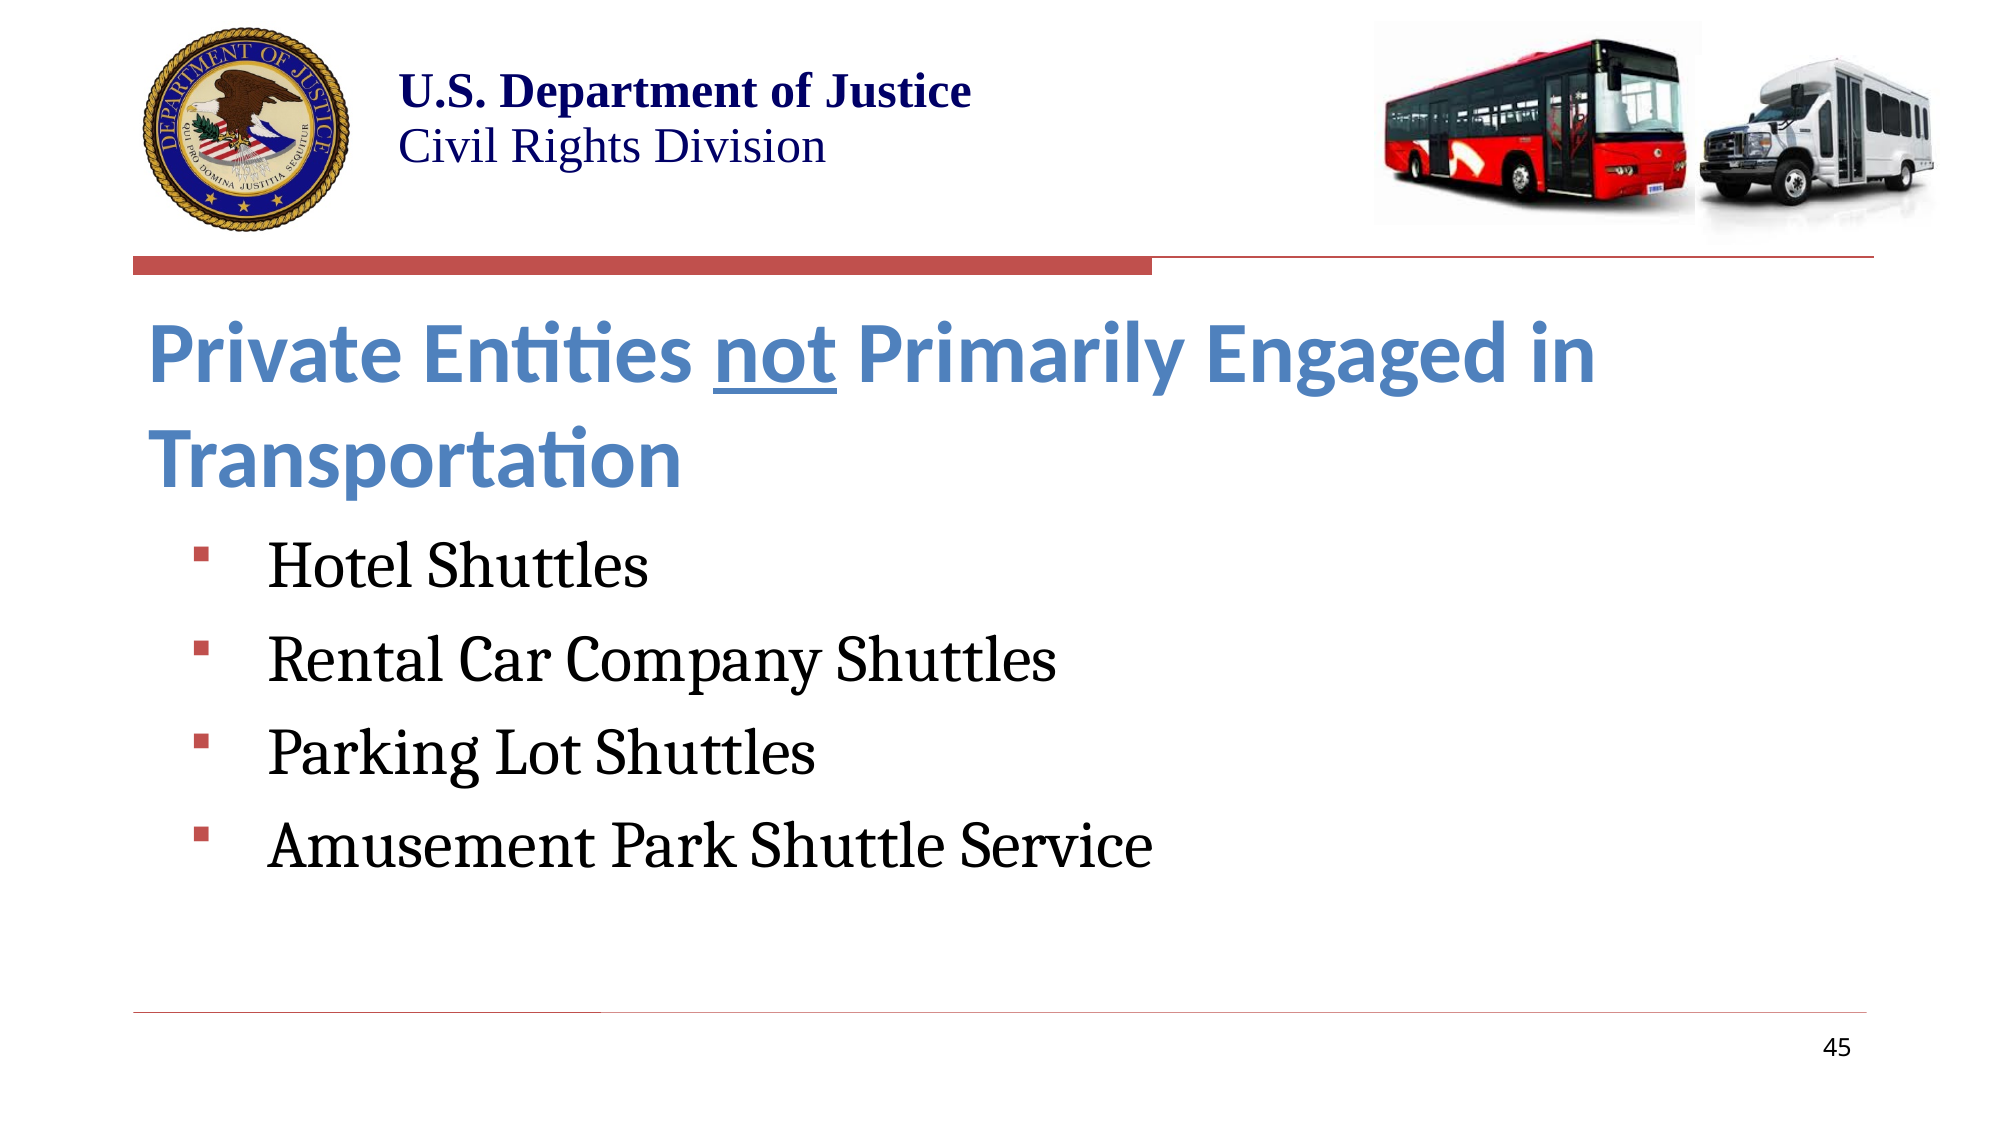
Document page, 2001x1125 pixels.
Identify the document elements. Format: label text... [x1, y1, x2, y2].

slide_number 45 [1433, 1024, 1867, 1103]
title Private Entities not Primarily Engaged in Transportation [133, 312, 1715, 513]
picture [1374, 21, 1940, 245]
list Hotel Shuttles Rental Car Company Shuttles Parking Lot Shuttles Amusement Park Shuttle Service [174, 513, 1838, 952]
picture [133, 20, 363, 238]
